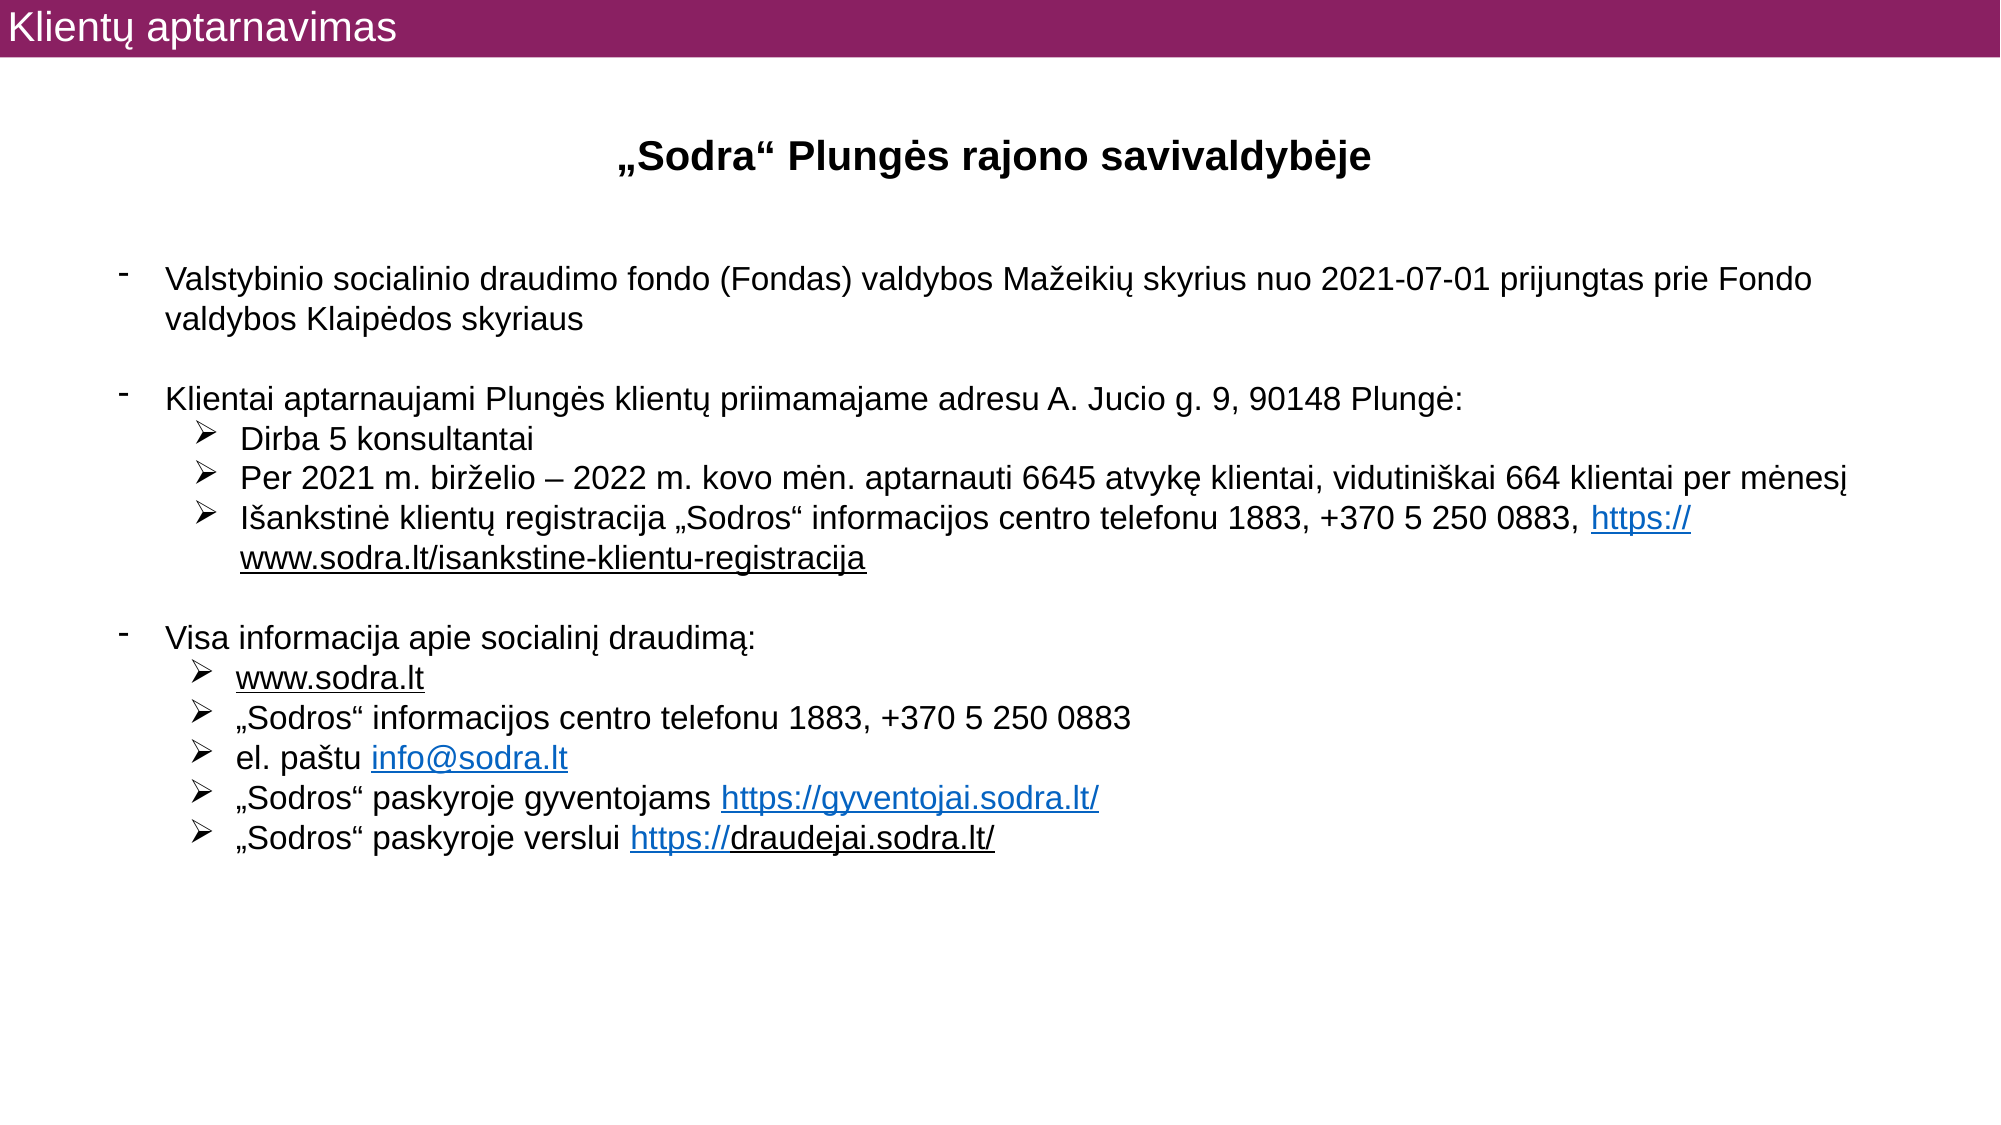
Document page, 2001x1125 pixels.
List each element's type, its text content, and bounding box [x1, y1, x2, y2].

text_box „Sodra“ Plungės rajono savivaldybėje [601, 121, 1399, 186]
text_box Valstybinio socialinio draudimo fondo (Fondas) valdybos Mažeikių skyrius nuo 2021-07-01 prijungtas prie Fondo valdybos Klaipėdos skyriaus Klientai aptarnaujami Plungės klientų priimamajame adresu A. Jucio g. 9, 90148 Plungė: Dirba 5 konsultantai Per 2021 m. birželio – 2022 m. kovo mėn. aptarnauti 6645 atvykę klientai, vidutiniškai 664 klientai per mėnesį Išankstinė klientų registracija „Sodros“ informacijos centro telefonu 1883, +370 5 250 0883, https://www.sodra.lt/isankstine-klientu-registracija Visa informacija apie socialinį draudimą: www.sodra.lt „Sodros“ informacijos centro telefonu 1883, +370 5 250 0883 el. paštu info@sodra.lt „Sodros“ paskyroje gyventojams https://gyventojai.sodra.lt/ „Sodros“ paskyroje verslui https://draudejai.sodra.lt/ [103, 249, 1897, 864]
text_box Klientų aptarnavimas [0, 0, 2000, 58]
